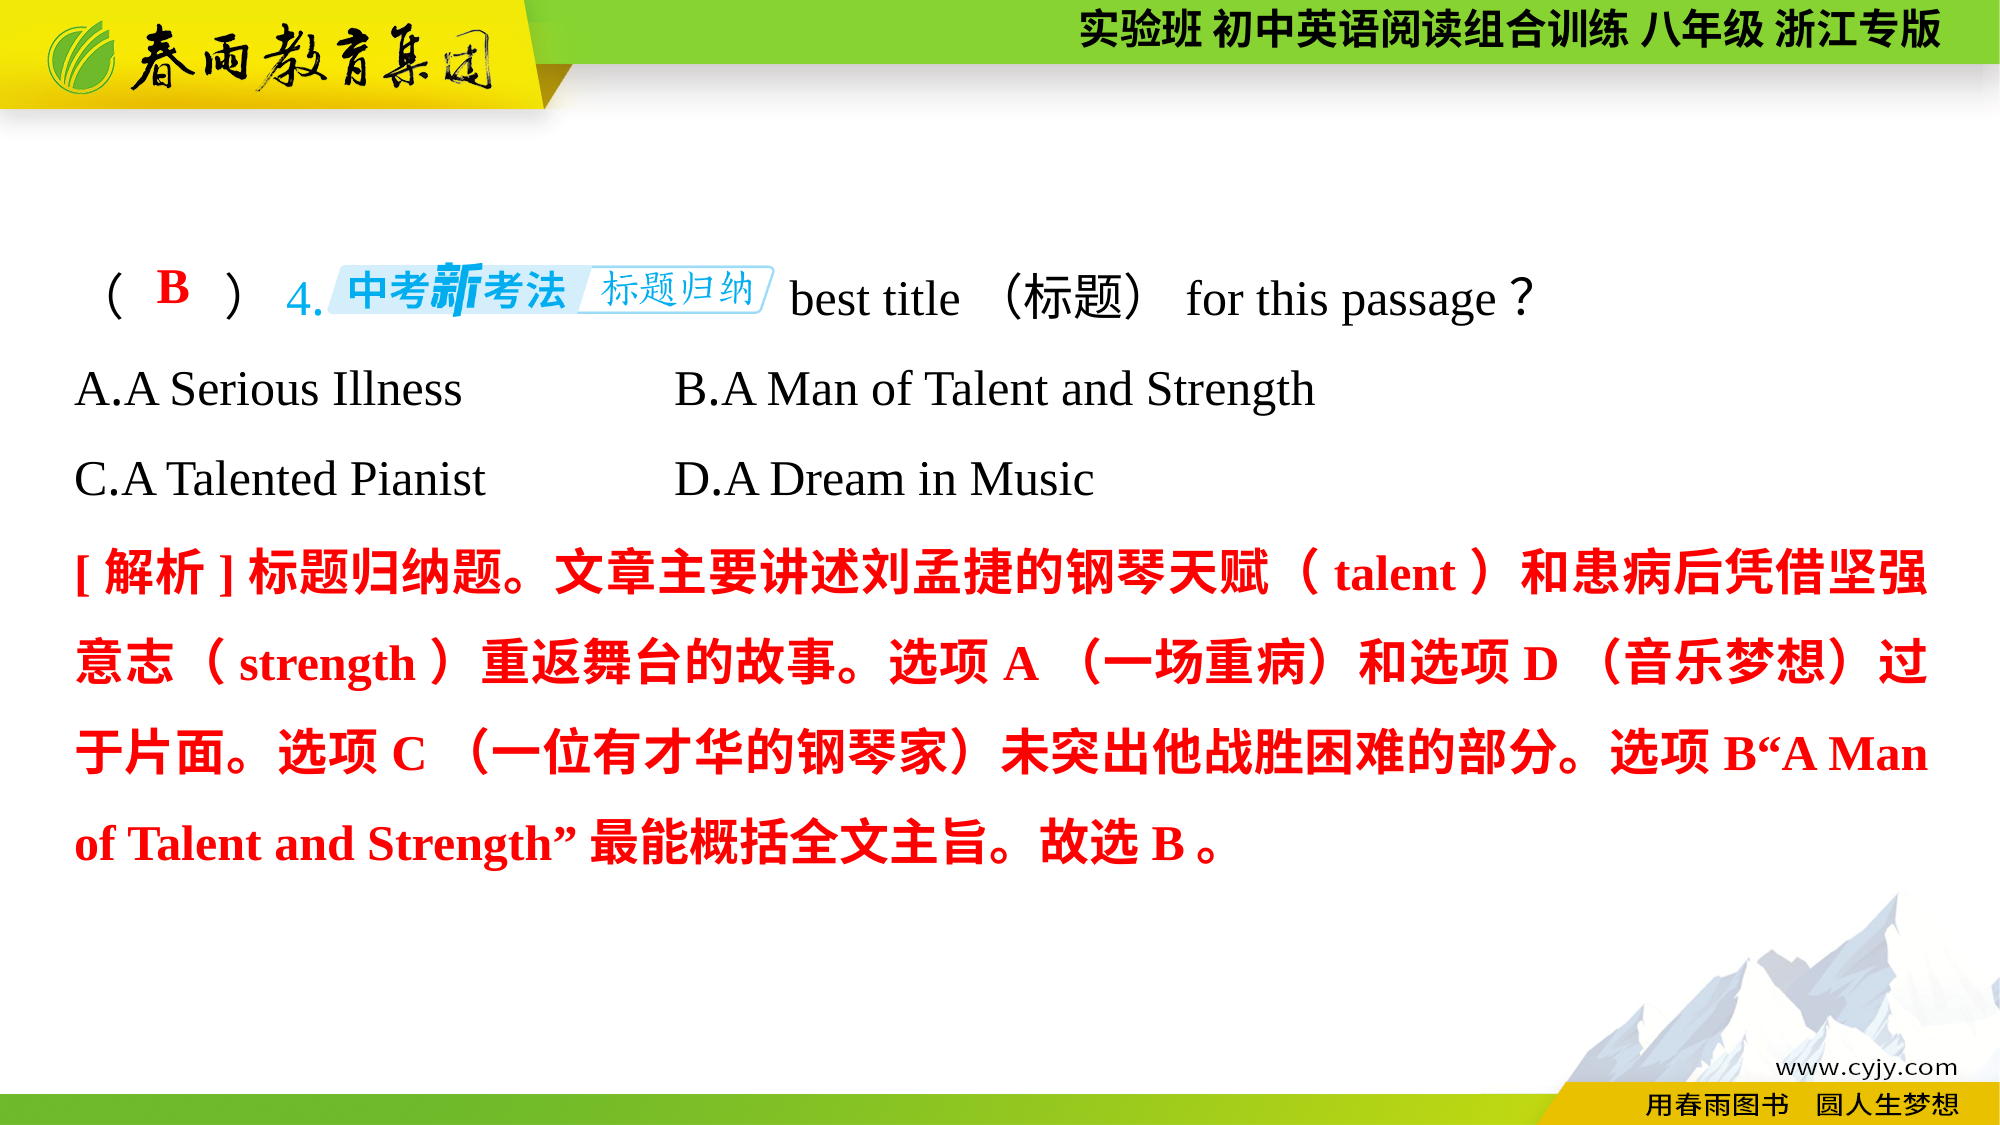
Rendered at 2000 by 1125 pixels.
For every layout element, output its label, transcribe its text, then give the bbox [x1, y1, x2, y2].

text_box [解析]标题归纳题。文章主要讲述刘孟捷的钢琴天赋（talent）和患病后凭借坚强意志（strength）重返舞台的故事。选项A（一场重病）和选项D（音乐梦想）过于片面。选项C（一位有才华的钢琴家）未突出他战胜困难的部分。选项B“A Man of Talent and Strength”最能概括全文主旨。故选B。 [59, 516, 1944, 878]
list （ ）4. Which is the best title（标题）for this passage？ A.A Serious Illness B.A Man of Talent and Strength C.A Talented Pianist D.A Dream in Music [59, 227, 1944, 516]
picture [0, 0, 2000, 1125]
text_box B [141, 246, 205, 322]
